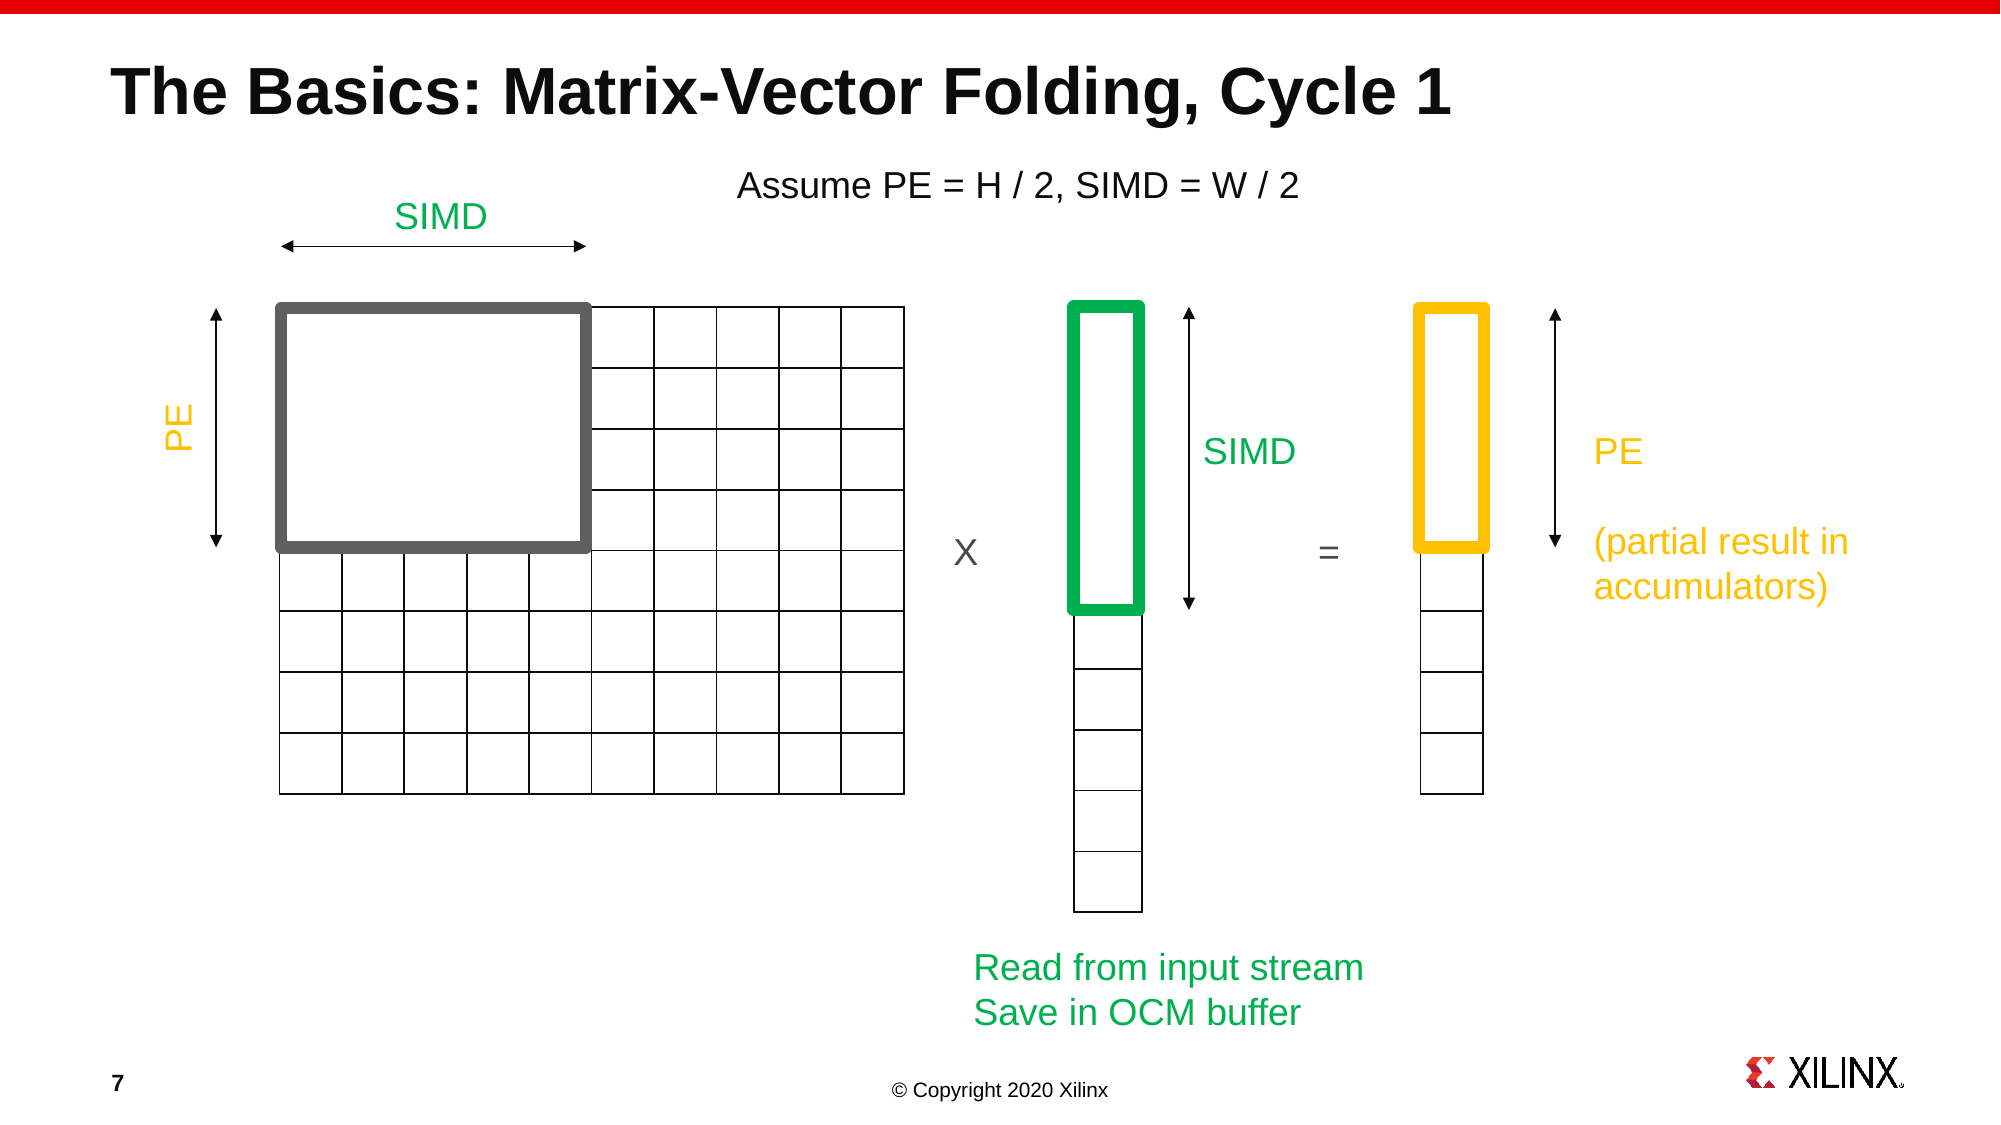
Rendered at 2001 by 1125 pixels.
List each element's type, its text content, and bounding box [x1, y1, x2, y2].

table_cell [780, 551, 840, 610]
picture [1745, 1056, 1905, 1089]
table_cell [1075, 670, 1141, 729]
table_cell [280, 551, 341, 610]
table_cell [592, 369, 653, 428]
table_cell [717, 612, 778, 671]
table_cell [405, 673, 466, 732]
table_cell [1421, 734, 1482, 793]
table_cell [530, 491, 591, 550]
table_cell [530, 734, 591, 793]
table_cell [468, 612, 528, 671]
table_cell [280, 734, 341, 793]
table_cell [343, 551, 403, 610]
table_cell [587, 369, 591, 428]
table_cell [842, 612, 903, 671]
table_cell [280, 612, 341, 671]
text_box PE (partial result in accumulators) [1593, 419, 1934, 615]
table_cell [1075, 791, 1141, 851]
text_box PE [146, 281, 207, 454]
text_box Read from input stream Save in OCM buffer [973, 935, 1387, 1041]
text_box SIMD [394, 184, 587, 245]
table_cell [343, 612, 403, 671]
table_cell [405, 612, 466, 671]
text_box [281, 308, 587, 548]
table_cell [592, 734, 653, 793]
table_cell [717, 734, 778, 793]
table_cell [842, 369, 903, 428]
table_cell [1421, 551, 1482, 610]
table_header [587, 308, 591, 367]
table_cell [842, 430, 903, 489]
table_cell [780, 673, 840, 732]
table_cell [655, 673, 716, 732]
table_cell [468, 673, 528, 732]
table_cell [468, 734, 528, 793]
table_cell [592, 430, 653, 489]
table_cell [280, 673, 341, 732]
table_cell [655, 551, 716, 610]
table_cell [343, 734, 403, 793]
table_cell [842, 734, 903, 793]
table_header [717, 308, 778, 367]
table_cell [780, 369, 840, 428]
table_header [780, 308, 840, 367]
table_cell [655, 734, 716, 793]
table_cell [780, 430, 840, 489]
table_cell [717, 369, 778, 428]
table_header [842, 308, 903, 367]
table_cell [592, 551, 653, 610]
table_cell [405, 551, 466, 610]
table_cell [530, 551, 591, 610]
table_cell [717, 430, 778, 489]
table_cell [592, 491, 653, 550]
table_cell [592, 612, 653, 671]
table_cell [655, 430, 716, 489]
text_box [1073, 306, 1139, 610]
text_box = [1318, 520, 1356, 581]
table_cell [842, 551, 903, 610]
table_cell [530, 612, 591, 671]
table_cell [343, 673, 403, 732]
text_box Assume PE = H / 2, SIMD = W / 2 [722, 154, 1316, 214]
table_cell [780, 491, 840, 550]
title The Basics: Matrix-Vector Folding, Cycle 1 [95, 50, 1905, 210]
table_cell [780, 612, 840, 671]
table_cell [405, 734, 466, 793]
table_cell [587, 430, 591, 489]
table_cell [1421, 673, 1482, 732]
table_header [655, 308, 716, 367]
table_cell [842, 673, 903, 732]
table_cell [530, 673, 591, 732]
table_cell [655, 612, 716, 671]
table_cell [1421, 612, 1482, 671]
table_header [592, 308, 653, 367]
table_cell [1075, 731, 1141, 790]
text_box [1418, 308, 1485, 548]
text_box SIMD [1202, 419, 1395, 480]
table_cell [655, 491, 716, 550]
table_cell [1075, 609, 1141, 668]
text_box [279, 228, 656, 306]
table_cell [655, 369, 716, 428]
table_cell [592, 673, 653, 732]
table_cell [717, 673, 778, 732]
table_cell [780, 734, 840, 793]
table_cell [842, 491, 903, 550]
table_cell [1075, 852, 1141, 911]
slide_number 7 [96, 1043, 257, 1104]
table_cell [717, 551, 778, 610]
table_cell [717, 491, 778, 550]
text_box X [953, 520, 994, 581]
table_cell [468, 551, 528, 610]
